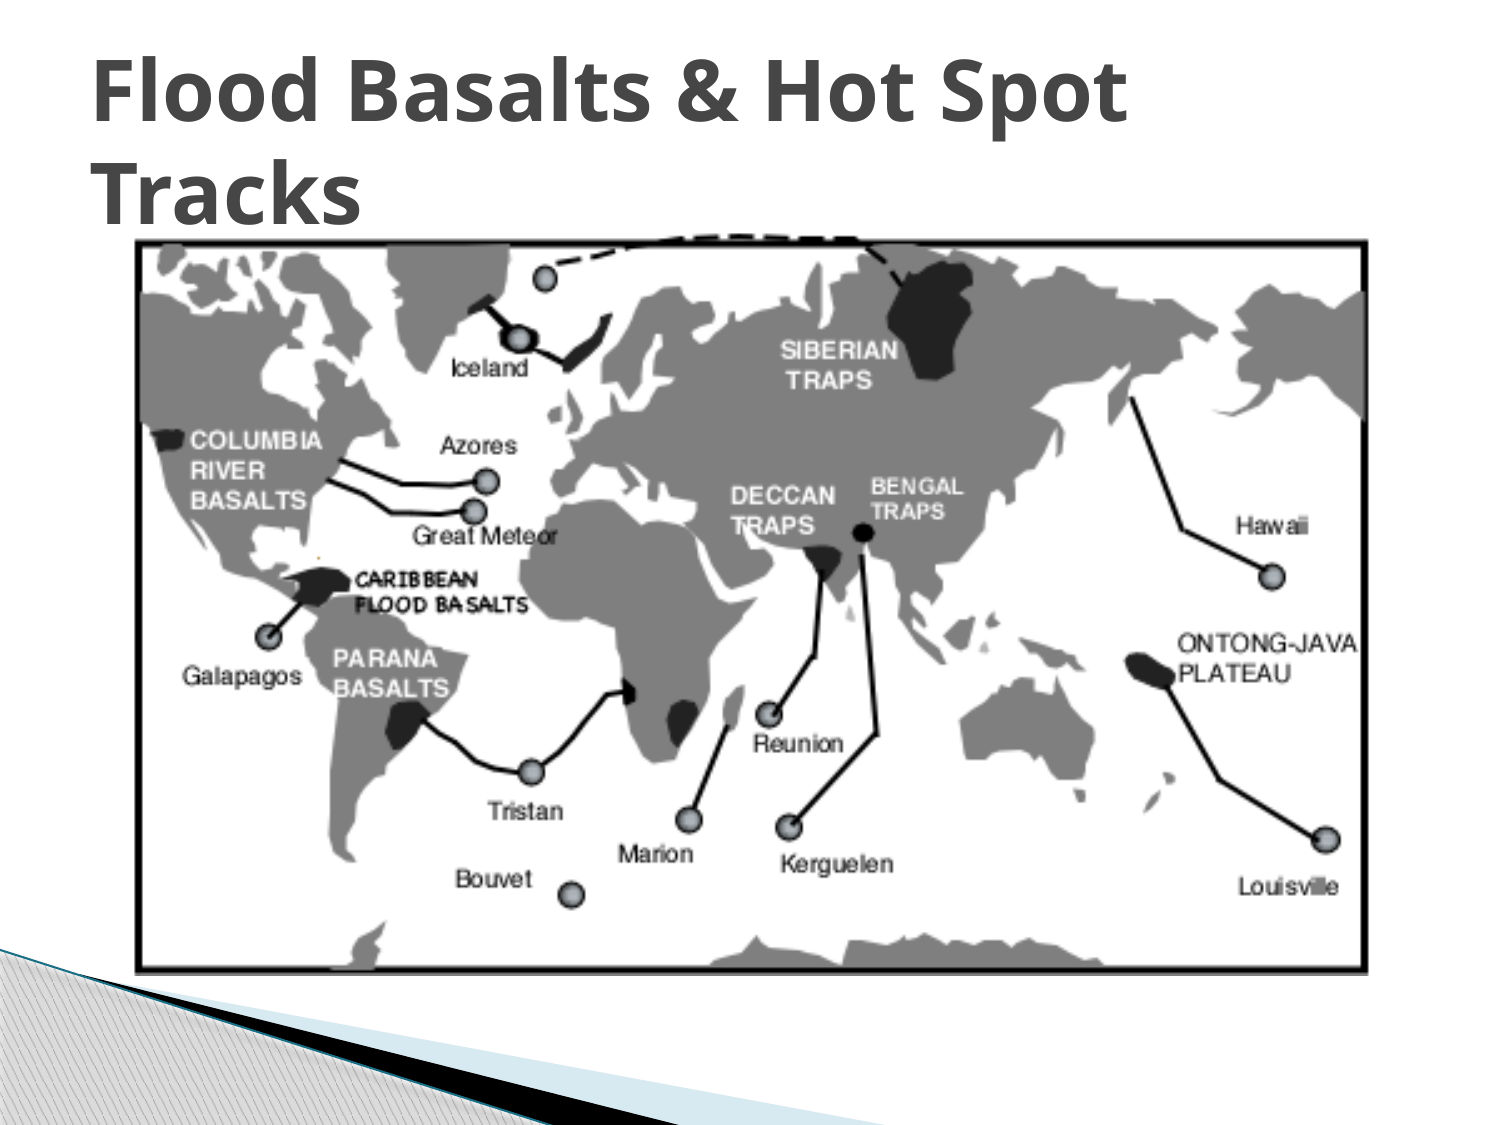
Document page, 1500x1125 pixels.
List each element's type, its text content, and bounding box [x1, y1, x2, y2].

title Flood Basalts & Hot Spot Tracks [75, 45, 1425, 233]
picture [133, 232, 1374, 976]
